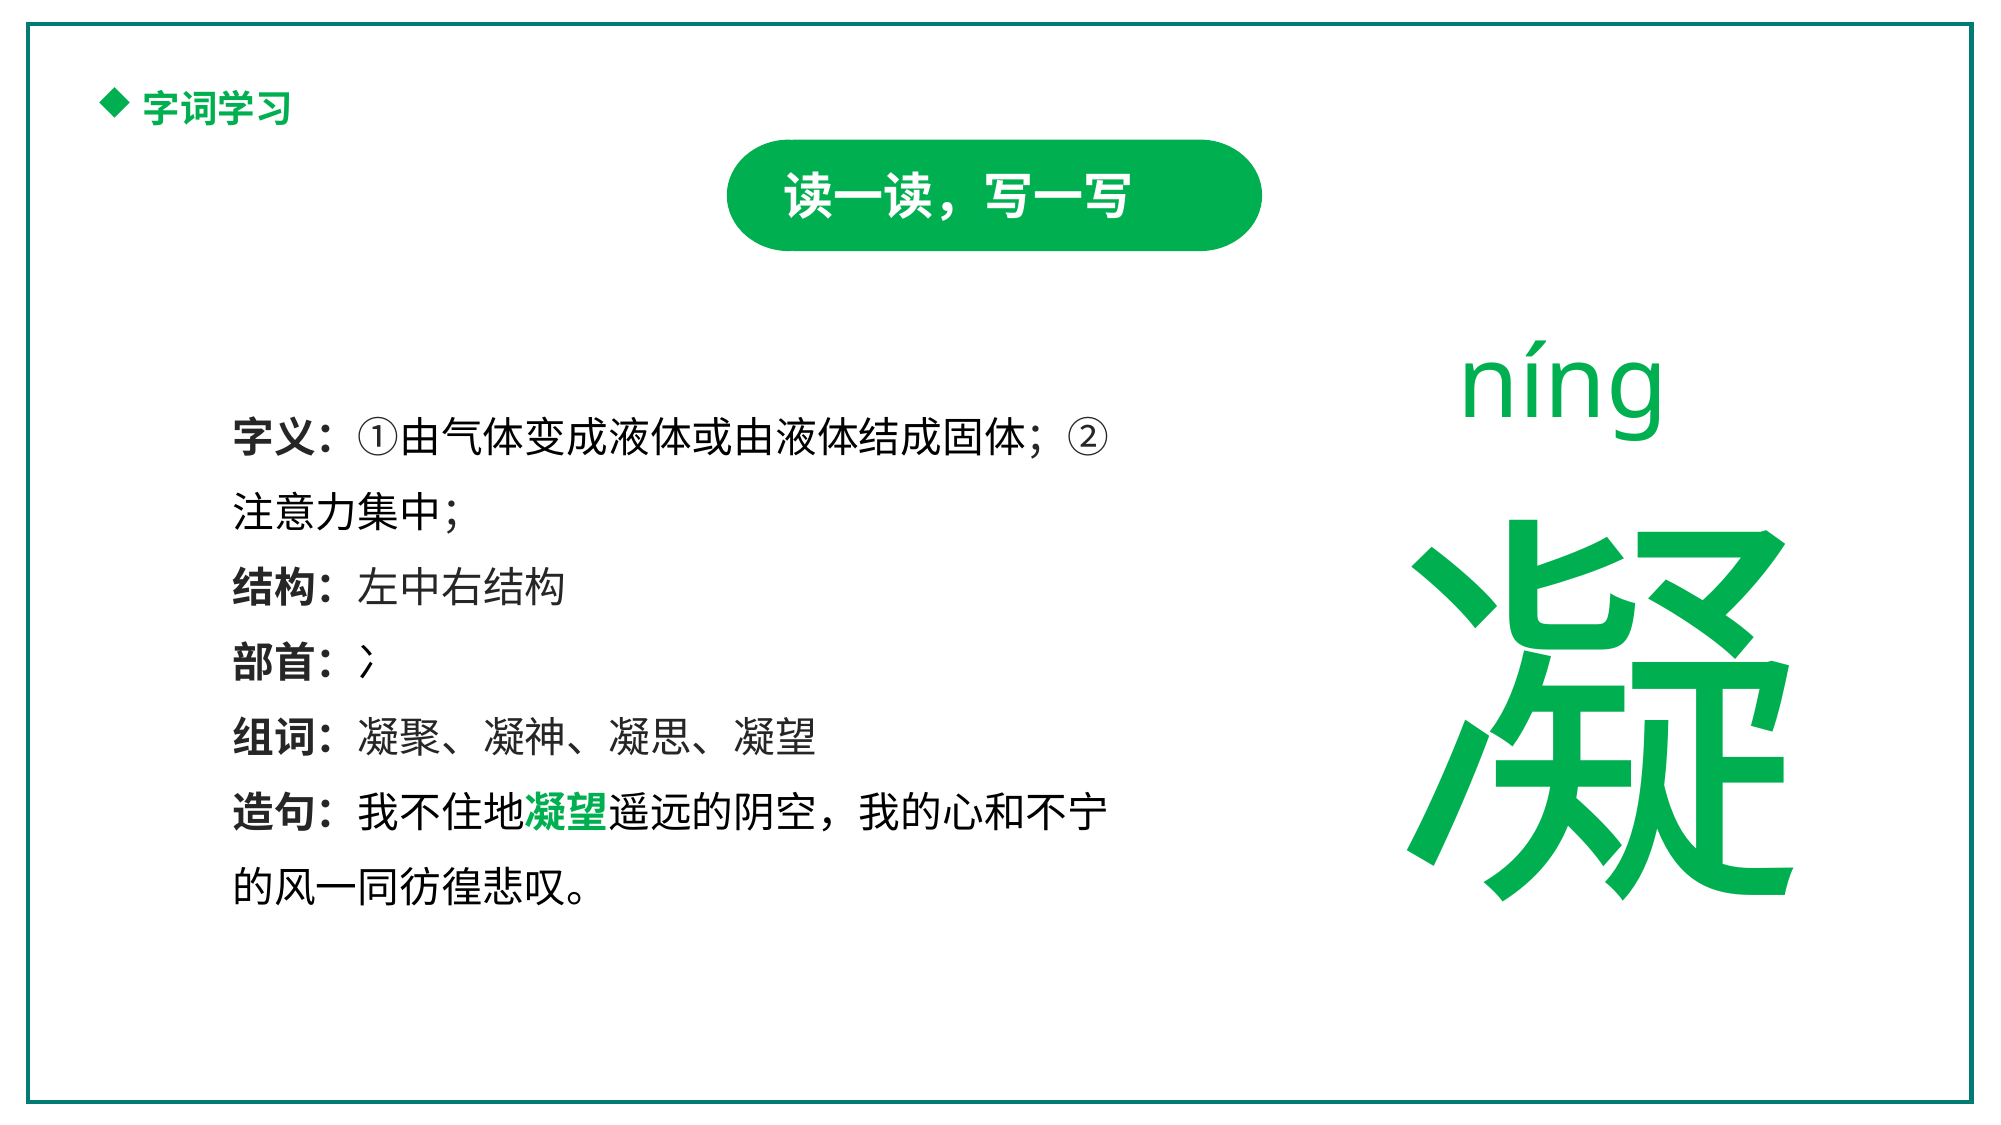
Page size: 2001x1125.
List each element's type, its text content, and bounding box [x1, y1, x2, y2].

text_box 字词学习 [81, 77, 562, 137]
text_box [1376, 310, 1737, 965]
text_box 字义：①由气体变成液体或由液体结成固体；②注意力集中； 结构：左中右结构 部首：冫 组词：凝聚、凝神、凝思、凝望 造句：我不住地凝望遥远的阴空，我的心和不宁的风一同彷徨悲叹。 [217, 378, 1150, 919]
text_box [726, 139, 1263, 252]
